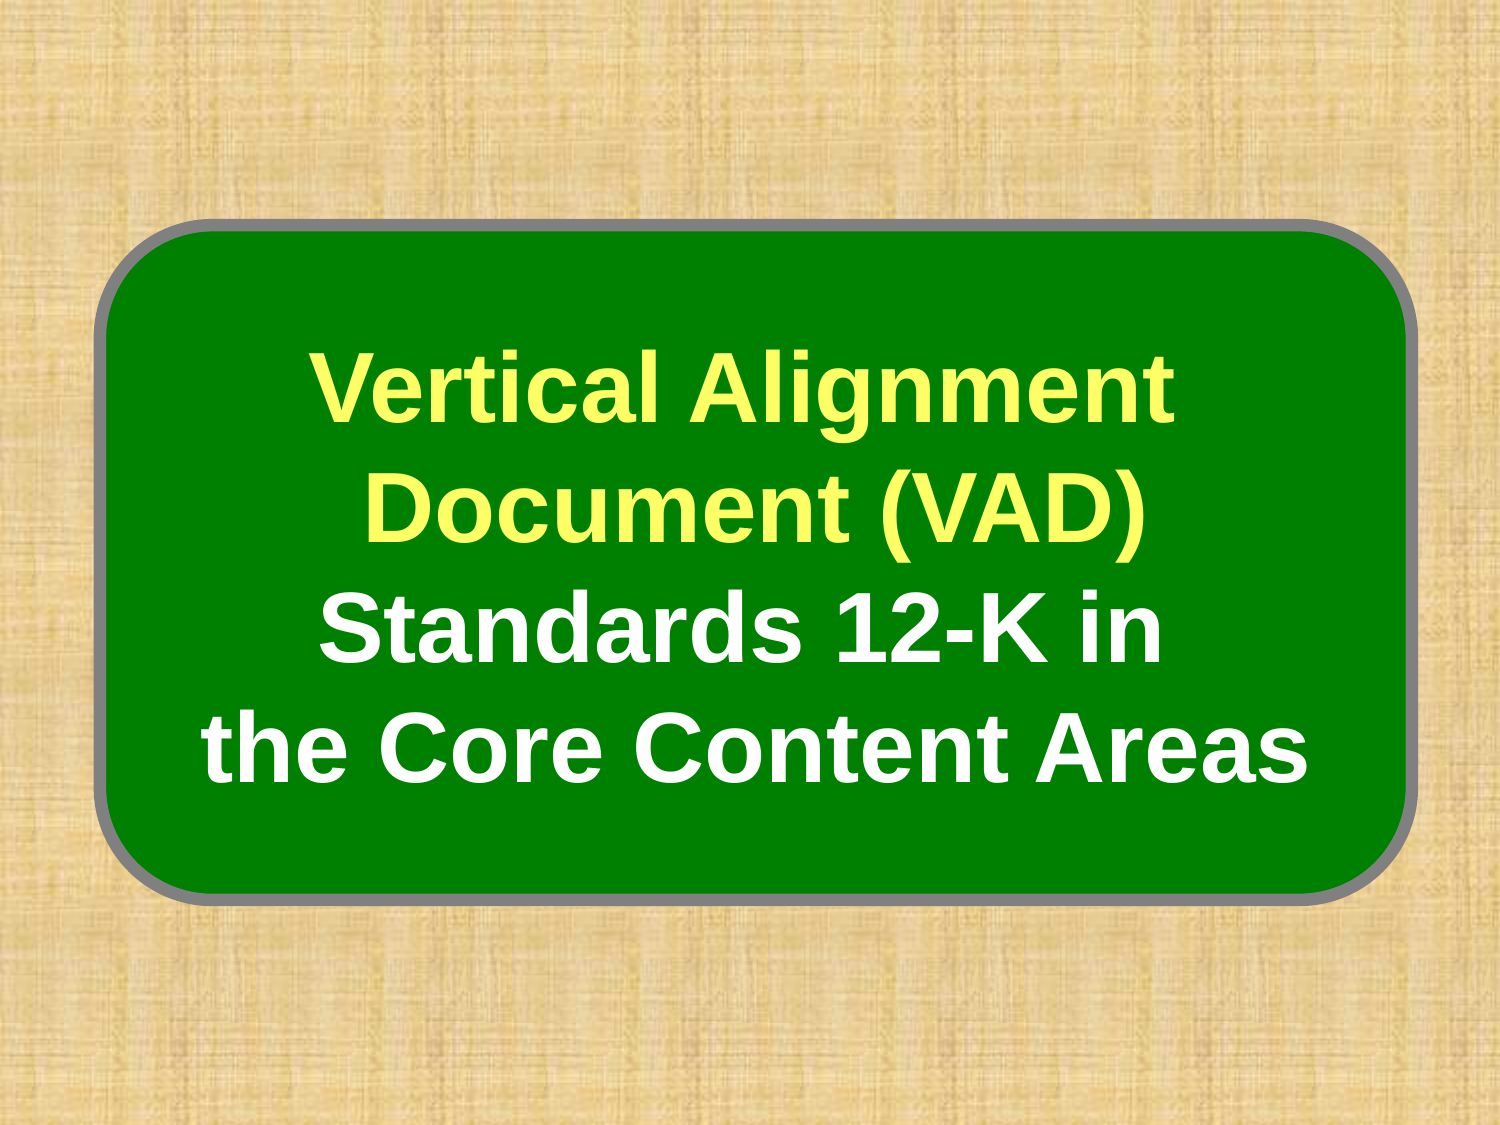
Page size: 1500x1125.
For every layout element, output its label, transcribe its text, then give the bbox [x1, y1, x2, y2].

picture [0, 0, 1500, 1125]
text_box Vertical Alignment Document (VAD) Standards 12-K in the Core Content Areas [99, 225, 1412, 900]
